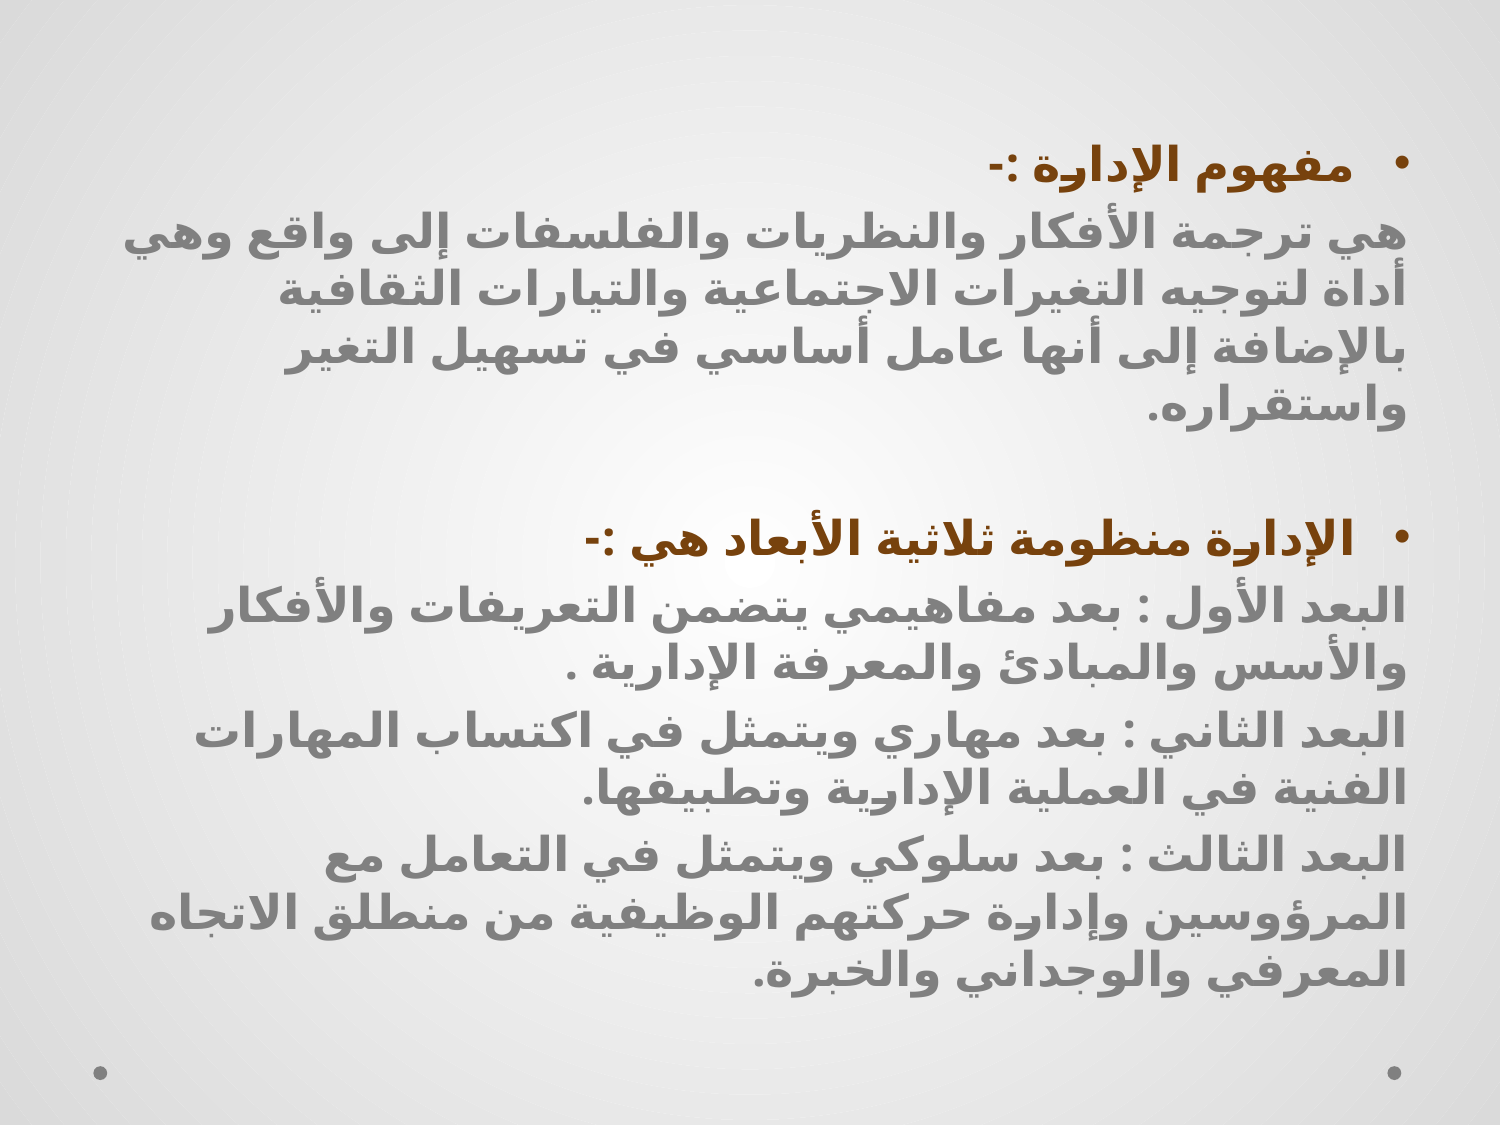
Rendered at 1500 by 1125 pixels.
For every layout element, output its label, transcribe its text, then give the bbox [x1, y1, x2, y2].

list مفهوم الإدارة :- هي ترجمة الأفكار والنظريات والفلسفات إلى واقع وهي أداة لتوجيه التغيرات الاجتماعية والتيارات الثقافية بالإضافة إلى أنها عامل أساسي في تسهيل التغير واستقراره. الإدارة منظومة ثلاثية الأبعاد هي :- البعد الأول : بعد مفاهيمي يتضمن التعريفات والأفكار والأسس والمبادئ والمعرفة الإدارية . البعد الثاني : بعد مهاري ويتمثل في اكتساب المهارات الفنية في العملية الإدارية وتطبيقها. البعد الثالث : بعد سلوكي ويتمثل في التعامل مع المرؤوسين وإدارة حركتهم الوظيفية من منطلق الاتجاه المعرفي والوجداني والخبرة. [75, 125, 1425, 1005]
